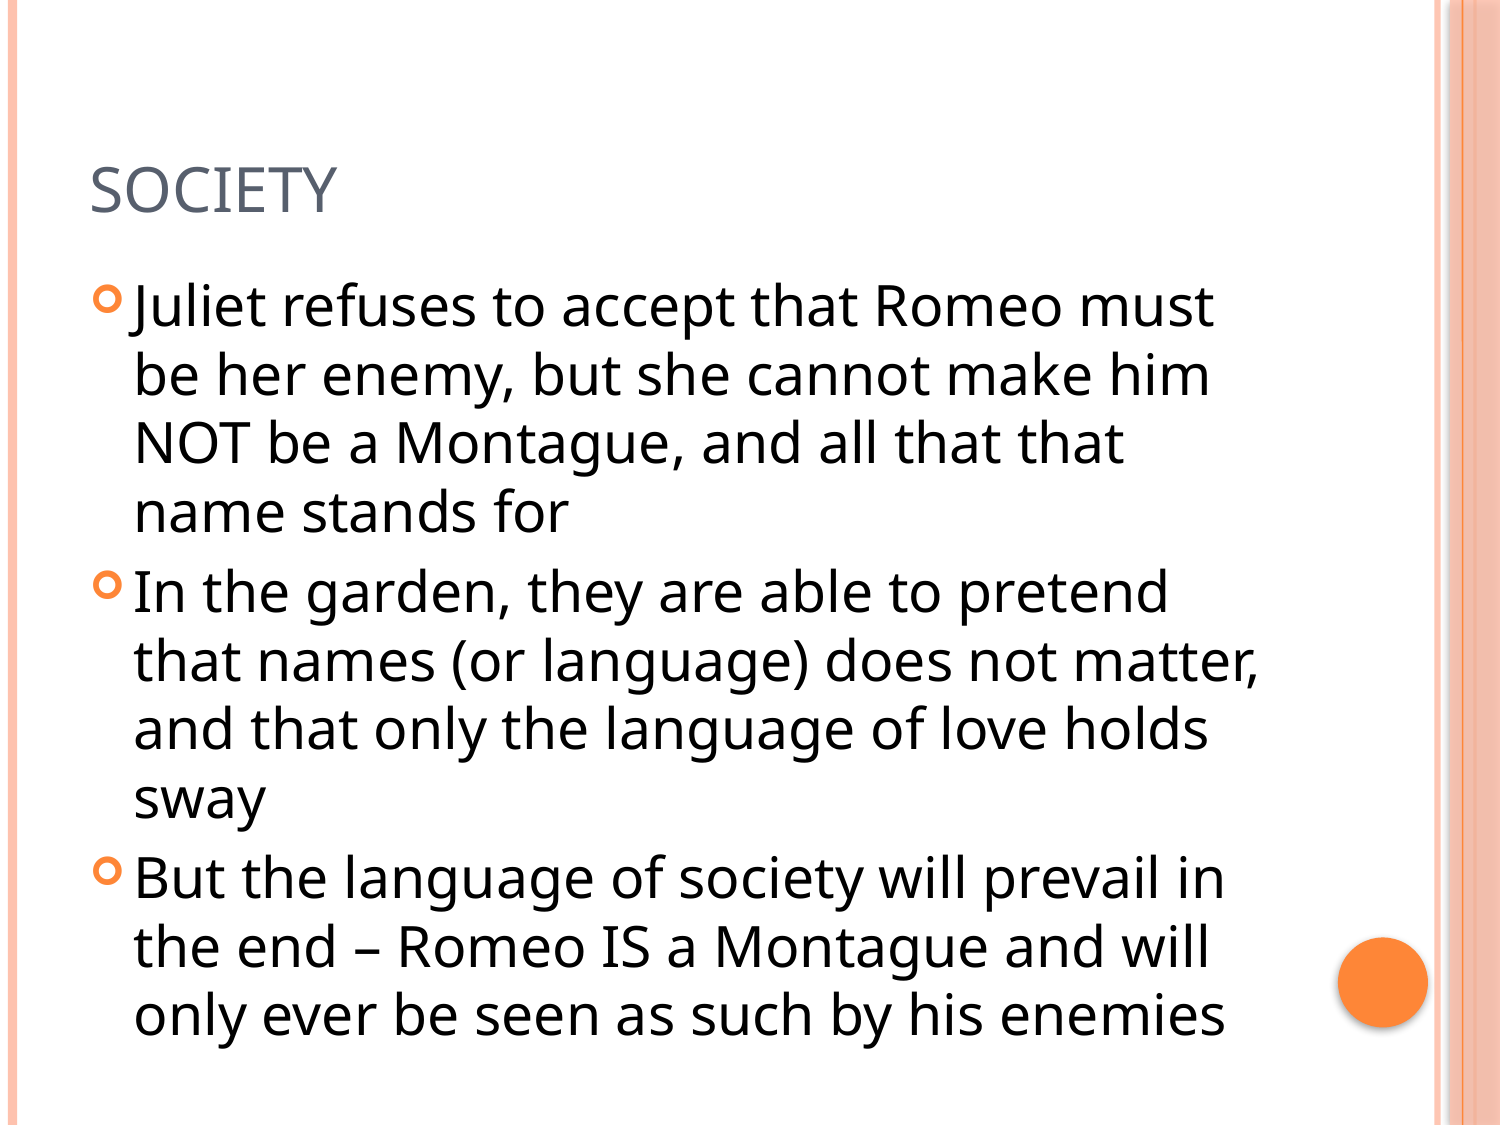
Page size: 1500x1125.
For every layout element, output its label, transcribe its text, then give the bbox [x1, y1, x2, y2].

title Society [75, 45, 1300, 233]
list Juliet refuses to accept that Romeo must be her enemy, but she cannot make him NOT be a Montague, and all that that name stands for In the garden, they are able to pretend that names (or language) does not matter, and that only the language of love holds sway But the language of society will prevail in the end – Romeo IS a Montague and will only ever be seen as such by his enemies [75, 262, 1300, 1062]
